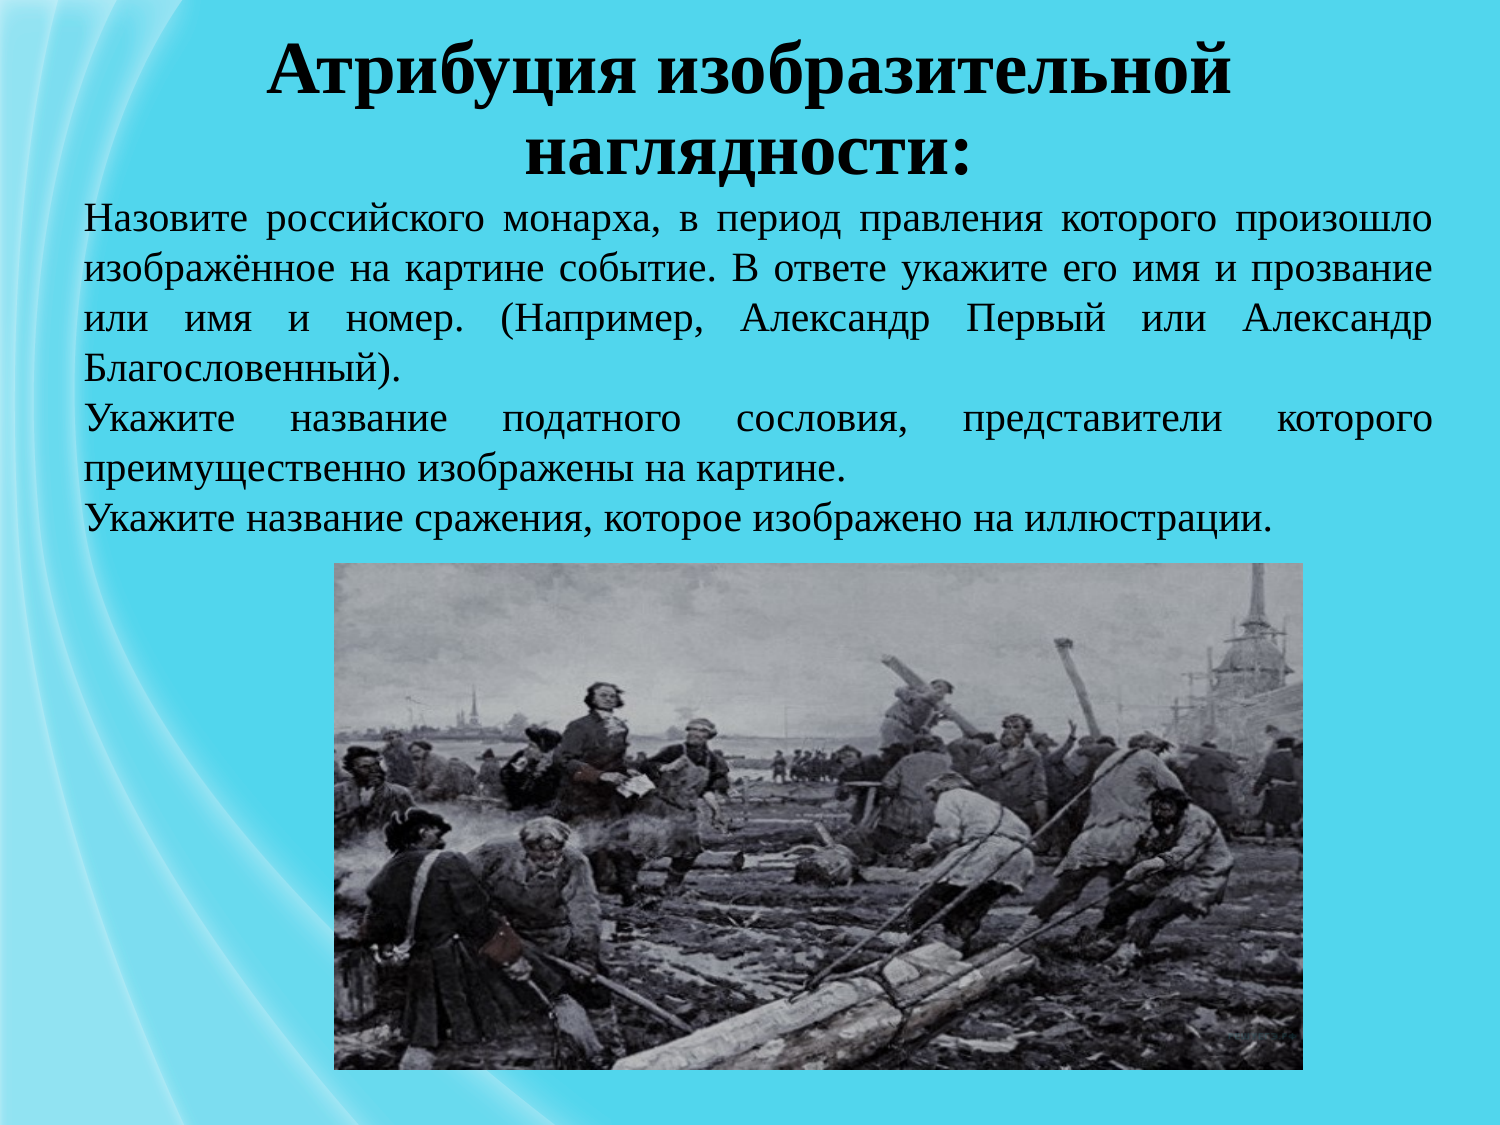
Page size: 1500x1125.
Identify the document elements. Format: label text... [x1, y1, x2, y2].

text_box Назовите российского монарха, в период правления которого произошло изображённое на картине событие. В ответе укажите его имя и прозвание или имя и номер. (Например, Александр Первый или Александр Благословенный). Укажите название податного сословия, представители которого преимущественно изображены на картине. Укажите название сражения, которое изображено на иллюстрации. [68, 181, 1449, 597]
picture [0, 0, 1500, 1125]
title Атрибуция изобразительной наглядности: [103, 0, 1397, 181]
